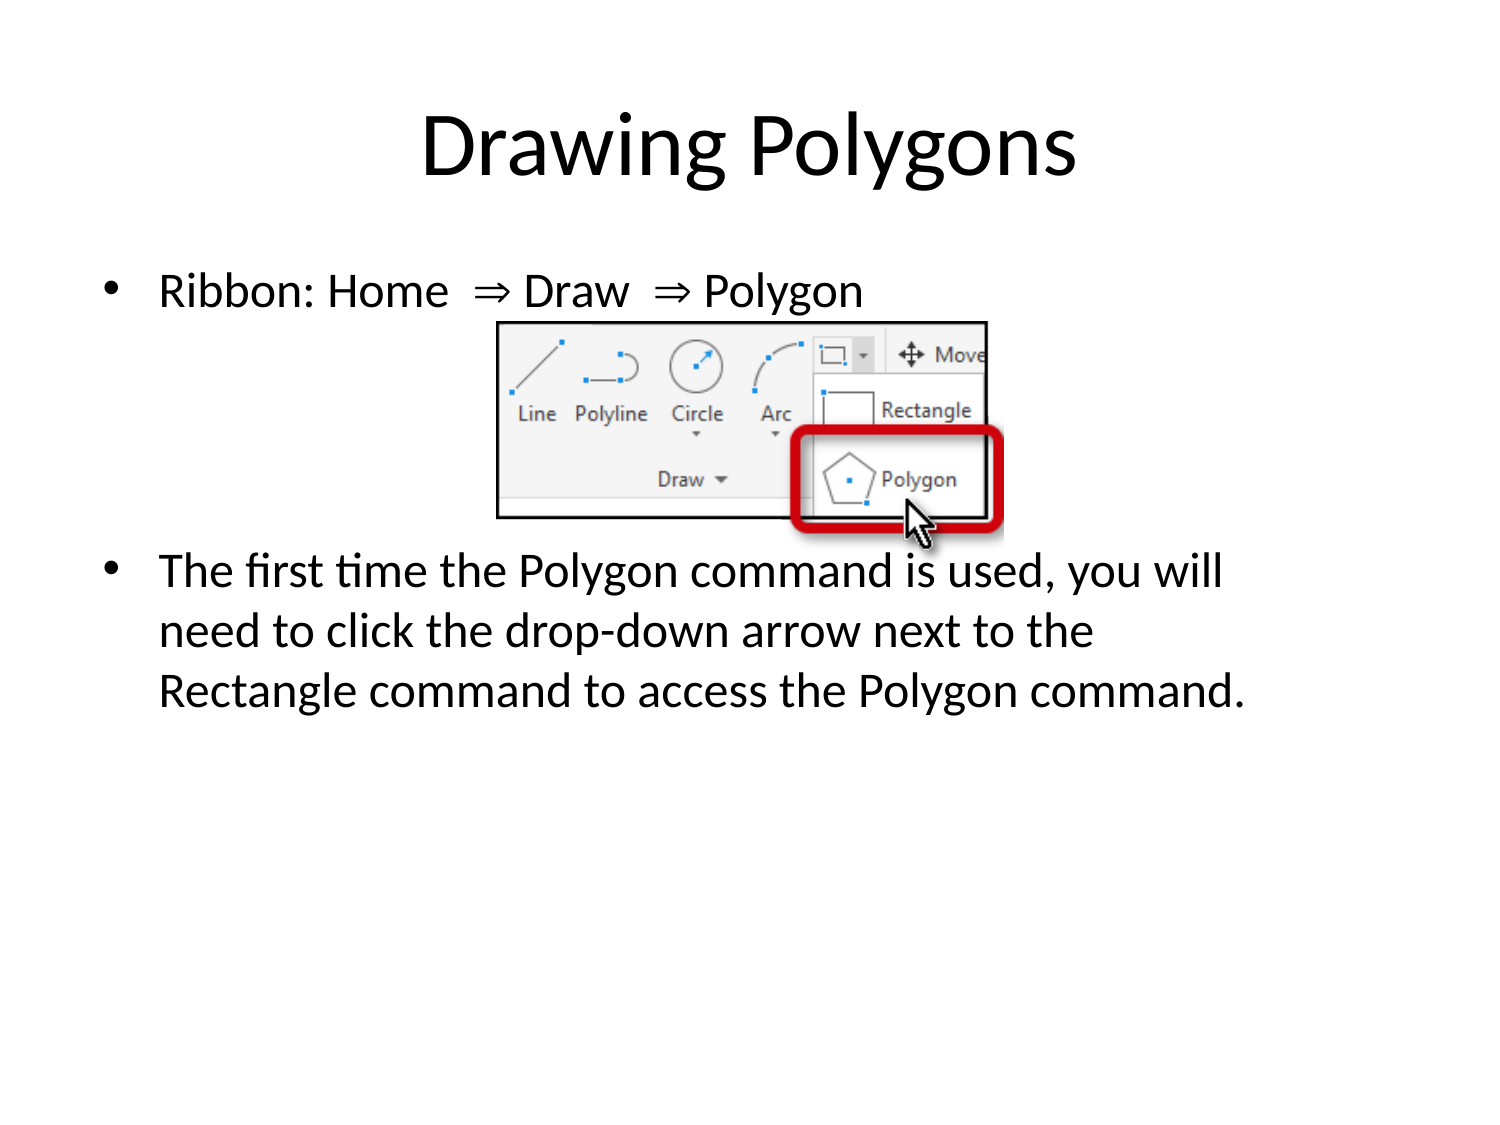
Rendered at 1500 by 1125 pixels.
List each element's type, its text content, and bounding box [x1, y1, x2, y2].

list Ribbon: Home  Draw  Polygon The first time the Polygon command is used, you will need to click the drop-down arrow next to the Rectangle command to access the Polygon command. [87, 249, 1313, 1038]
title Drawing Polygons [75, 45, 1425, 233]
picture [496, 321, 1004, 563]
